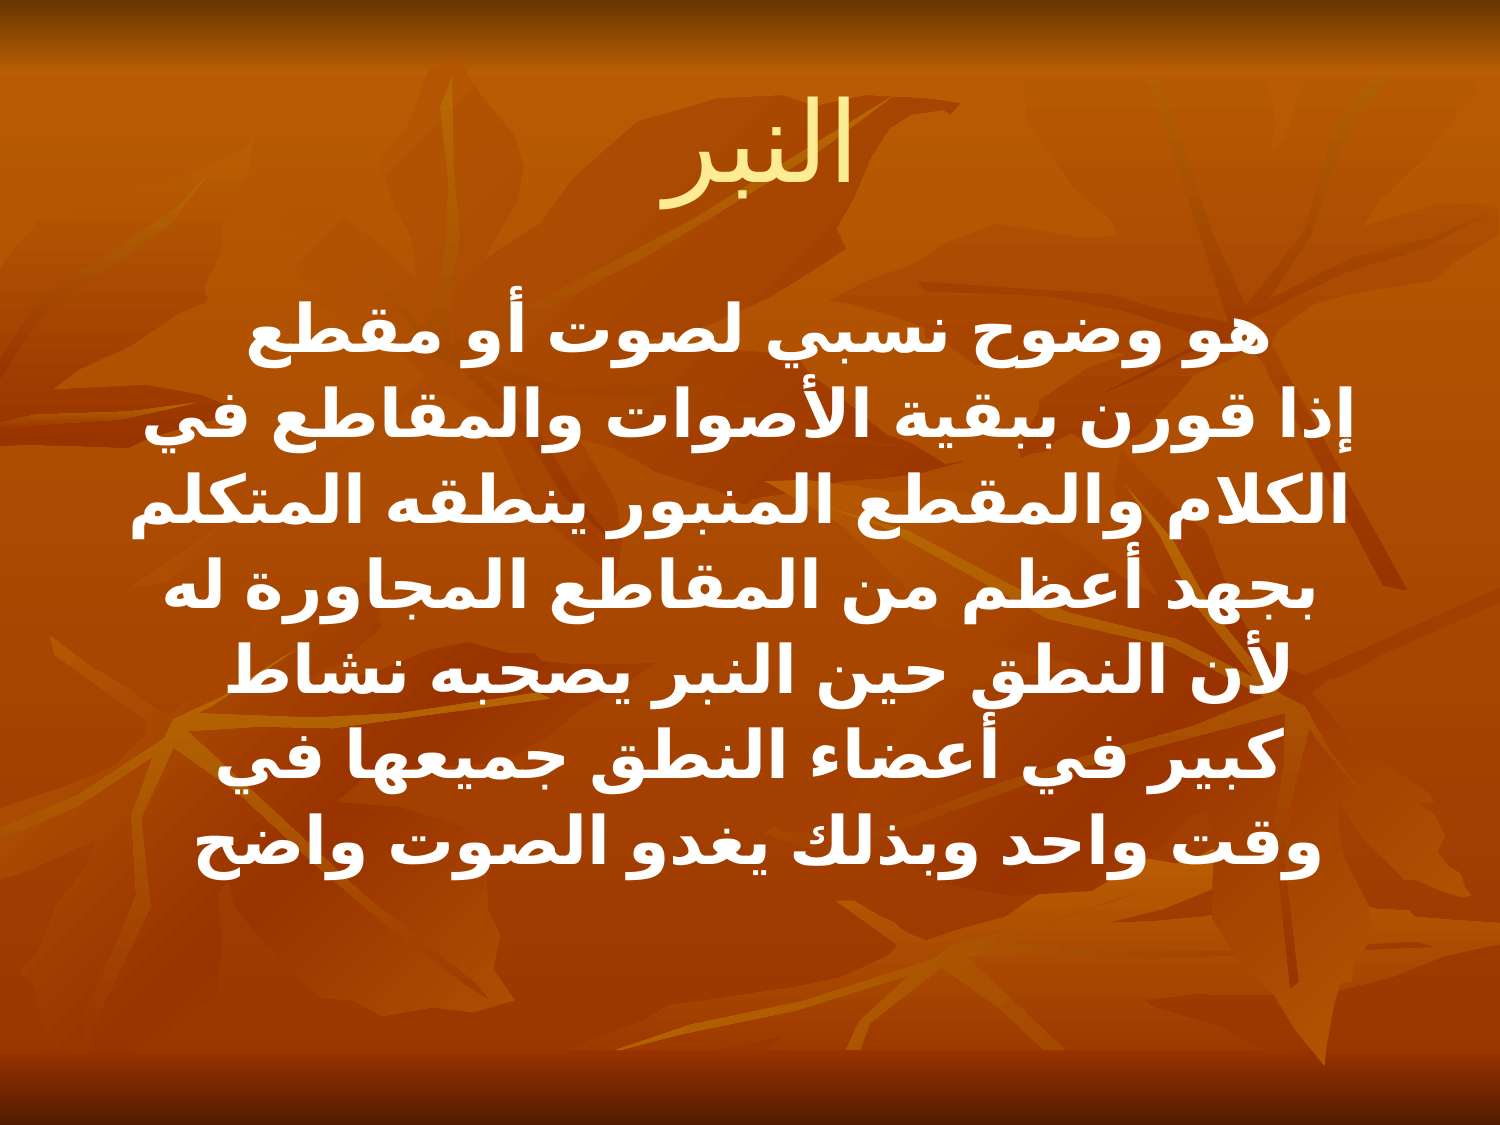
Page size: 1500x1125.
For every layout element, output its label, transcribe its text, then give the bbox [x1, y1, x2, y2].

subtitle هو وضوح نسبي لصوت أو مقطع إذا قورن ببقية الأصوات والمقاطع في الكلام والمقطع المنبور ينطقه المتكلم بجهد أعظم من المقاطع المجاورة له لأن النطق حين النبر يصحبه نشاط كبير في أعضاء النطق جميعها في وقت واحد وبذلك يغدو الصوت واضح [99, 287, 1400, 913]
title النبر [287, 62, 1238, 213]
